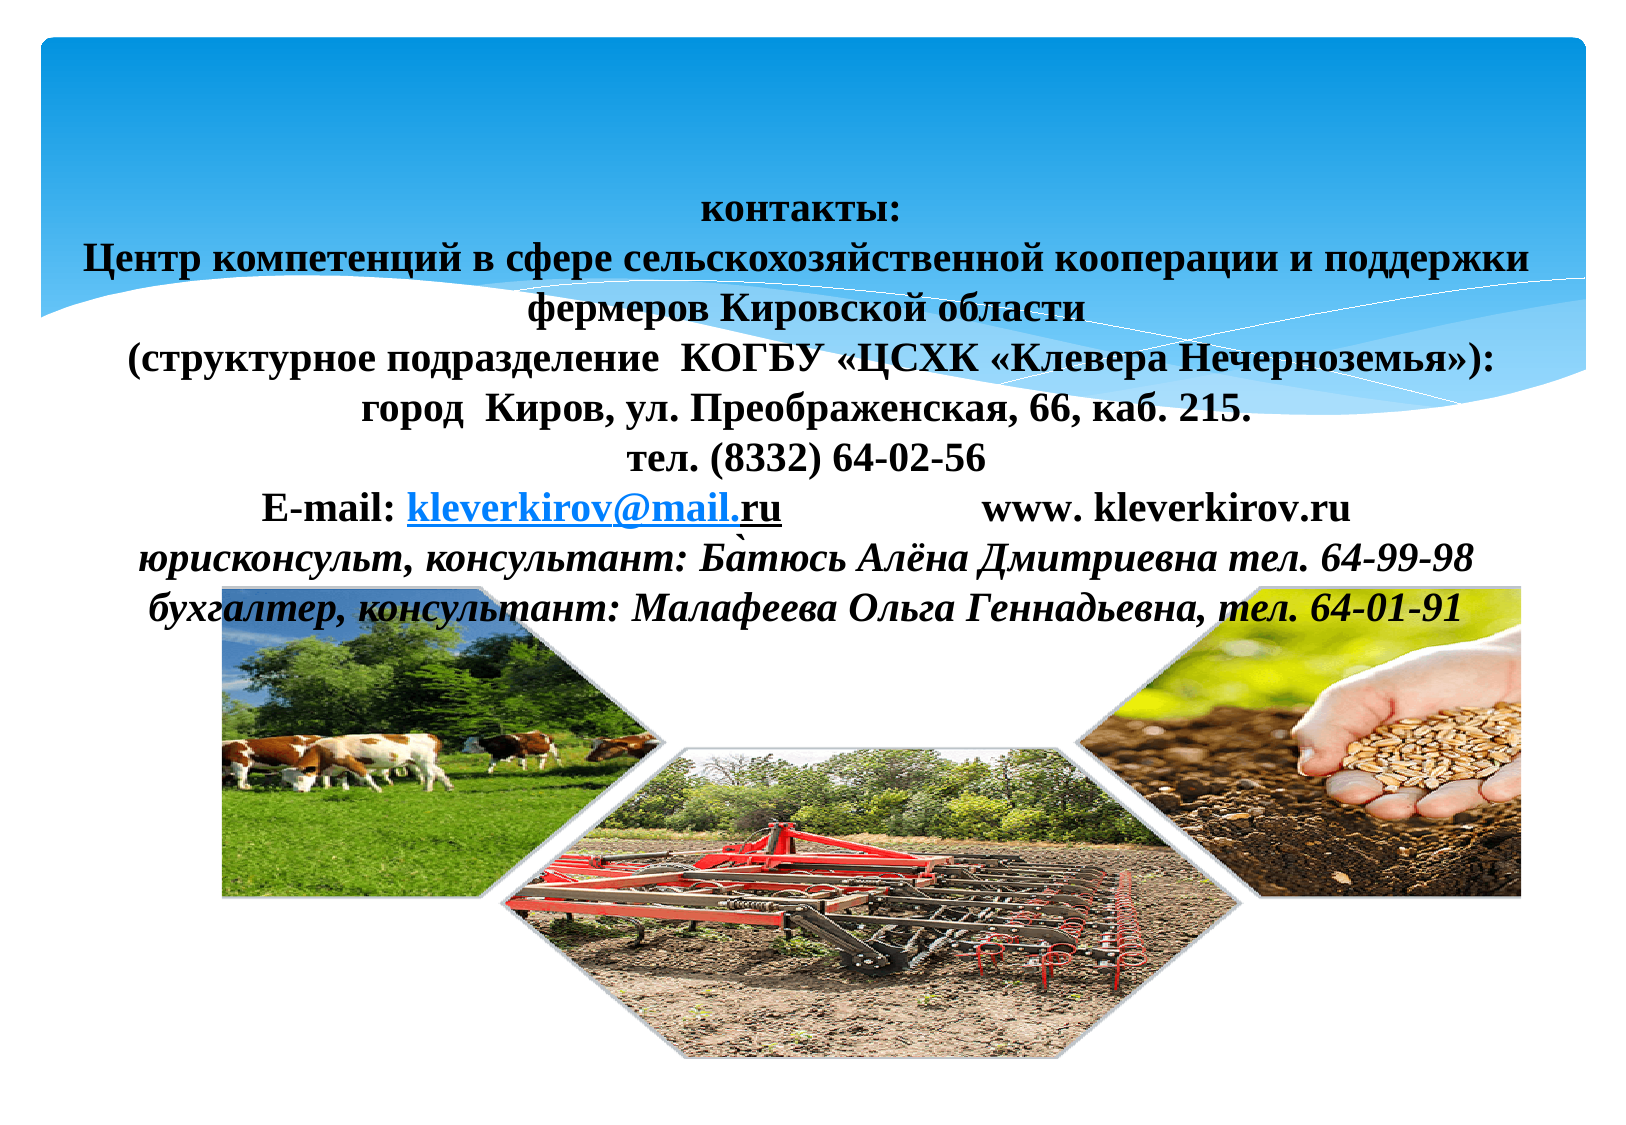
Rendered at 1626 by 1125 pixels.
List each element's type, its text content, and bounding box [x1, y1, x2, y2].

text_box [95, 80, 1581, 296]
picture [221, 585, 1522, 1059]
text_box контакты: Центр компетенций в сфере сельскохозяйственной кооперации и поддержки фермеров Кировской области (структурное подразделение КОГБУ «ЦСХК «Клевера Нечерноземья»): город Киров, ул. Преображенская, 66, каб. 215. тел. (8332) 64-02-56 E-mail: kleverkirov@mail.ru www. kleverkirov.ru юрисконсульт, консультант: Ба̀тюсь Алёна Дмитриевна тел. 64-99-98 бухгалтер, консультант: Малафеева Ольга Геннадьевна, тел. 64-01-91 [56, 172, 1557, 838]
